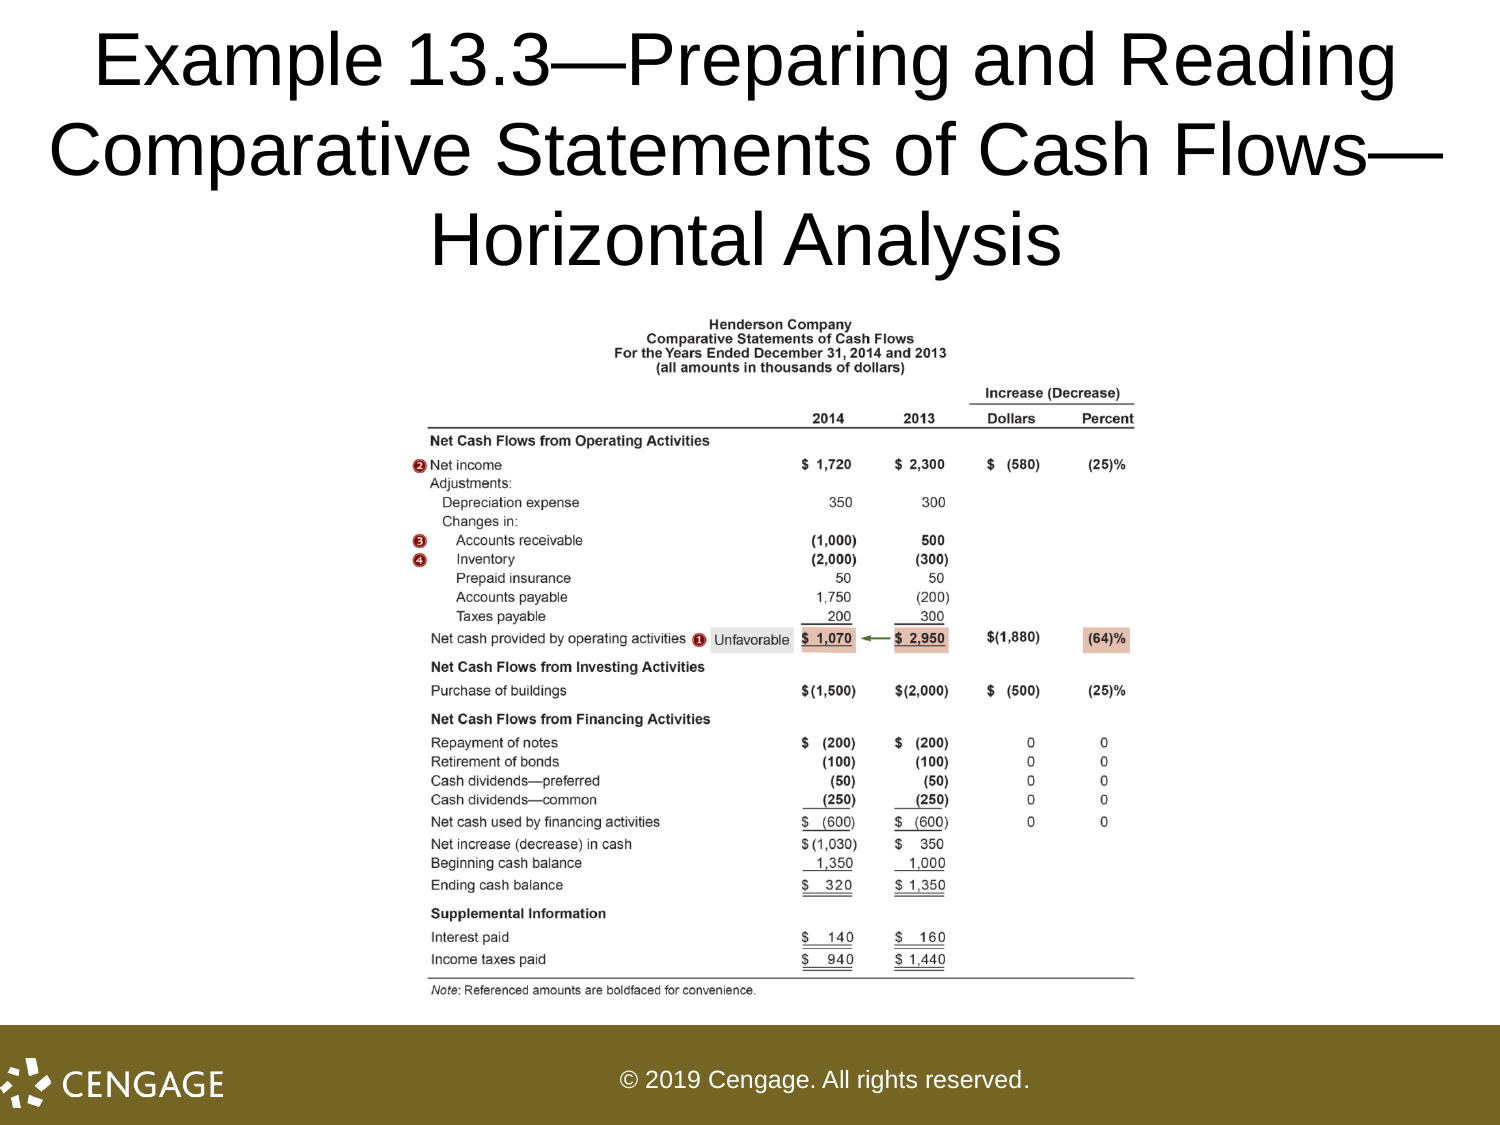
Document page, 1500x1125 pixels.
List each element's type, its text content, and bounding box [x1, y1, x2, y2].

picture [0, 1058, 223, 1108]
picture [392, 302, 1141, 1002]
title Example 13.3—Preparing and Reading Comparative Statements of Cash Flows—Horizontal Analysis [26, 15, 1467, 275]
